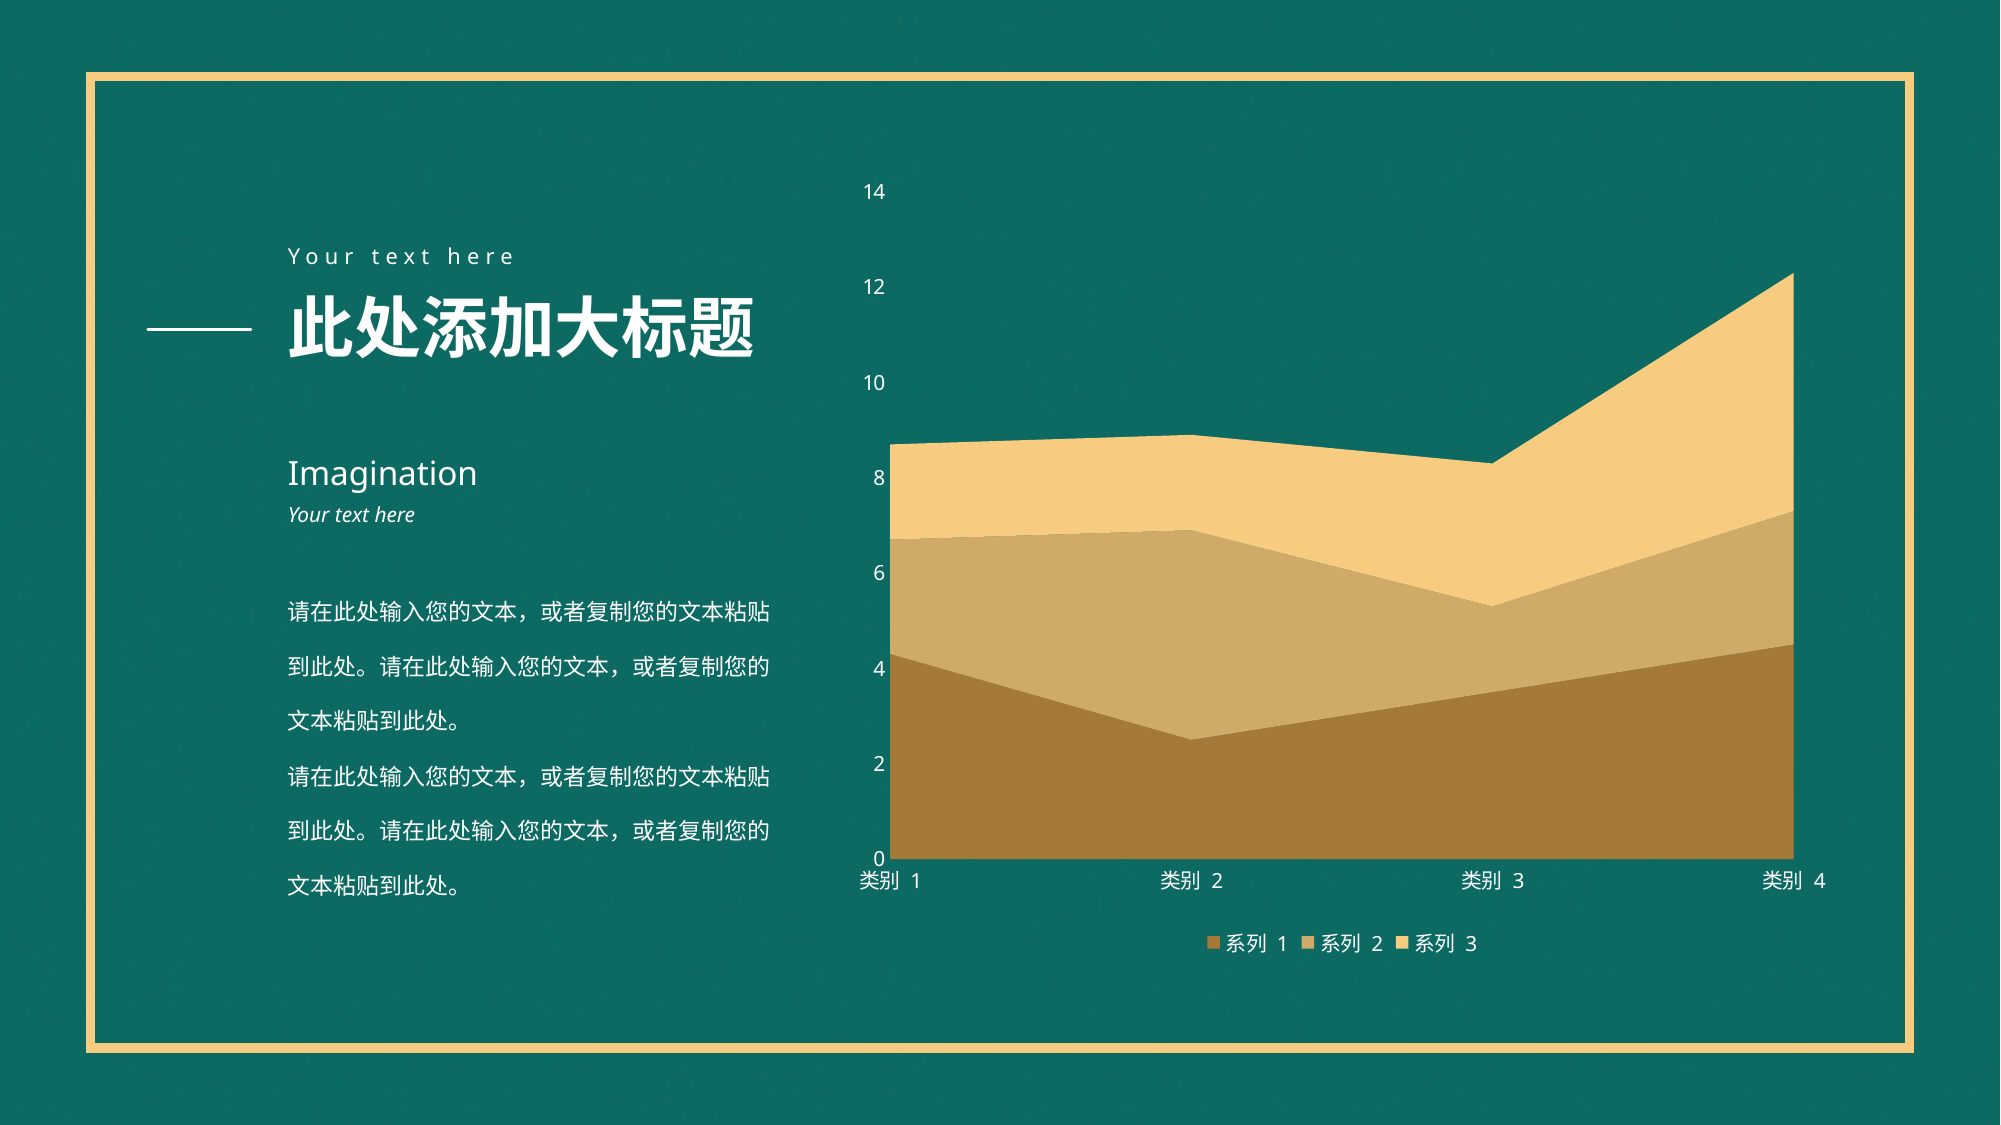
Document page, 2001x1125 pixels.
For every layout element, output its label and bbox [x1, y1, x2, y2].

picture [0, 0, 2000, 1125]
chart [839, 161, 1846, 964]
